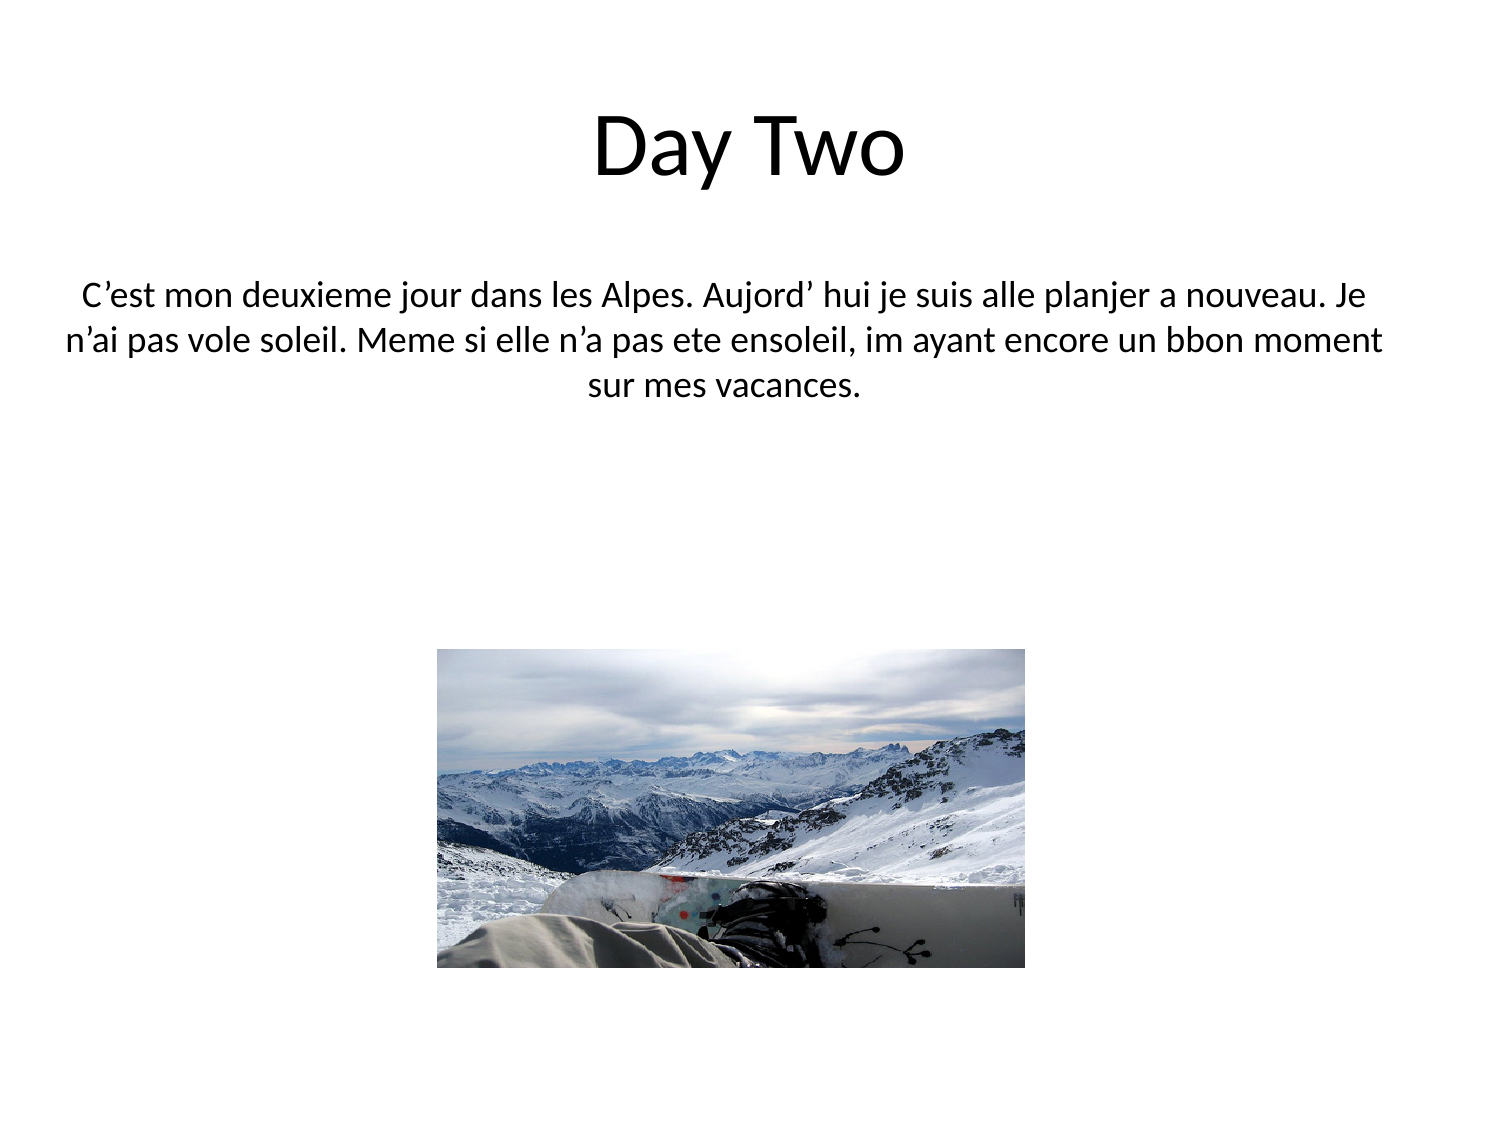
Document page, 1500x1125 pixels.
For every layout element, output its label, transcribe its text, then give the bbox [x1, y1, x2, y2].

picture [437, 649, 1026, 969]
title Day Two [75, 45, 1425, 233]
list C’est mon deuxieme jour dans les Alpes. Aujord’ hui je suis alle planjer a nouveau. Je n’ai pas vole soleil. Meme si elle n’a pas ete ensoleil, im ayant encore un bbon moment sur mes vacances. [50, 262, 1400, 575]
